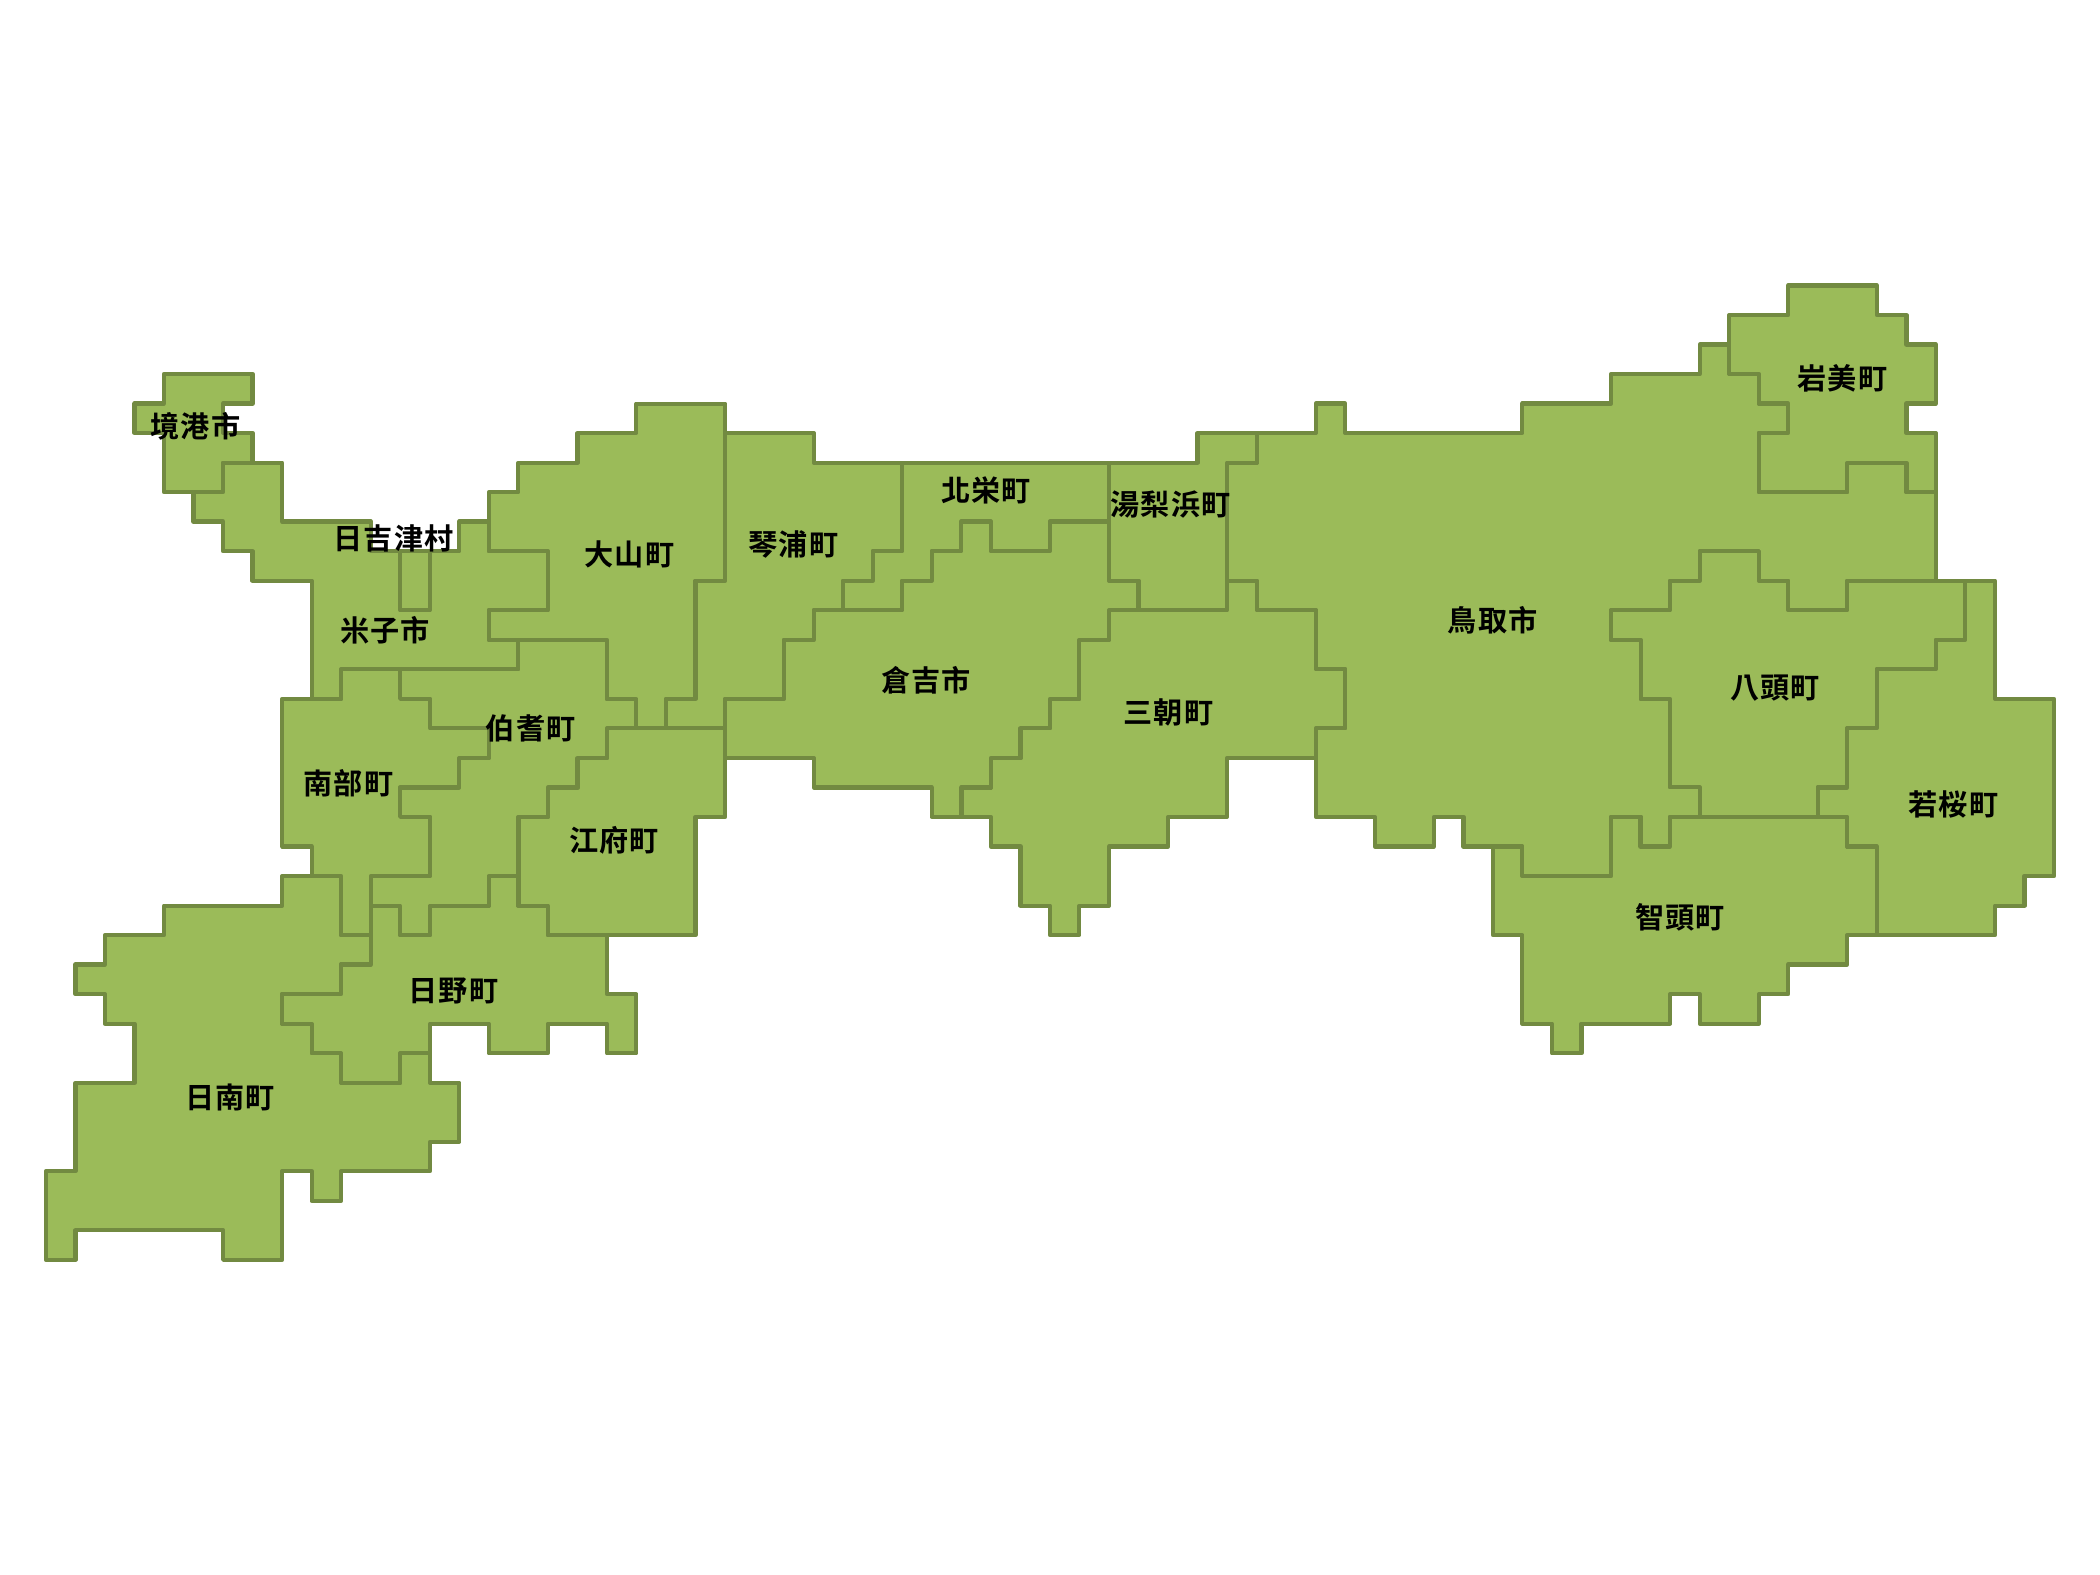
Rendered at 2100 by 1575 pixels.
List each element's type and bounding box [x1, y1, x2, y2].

text_box [45, 285, 2055, 1261]
